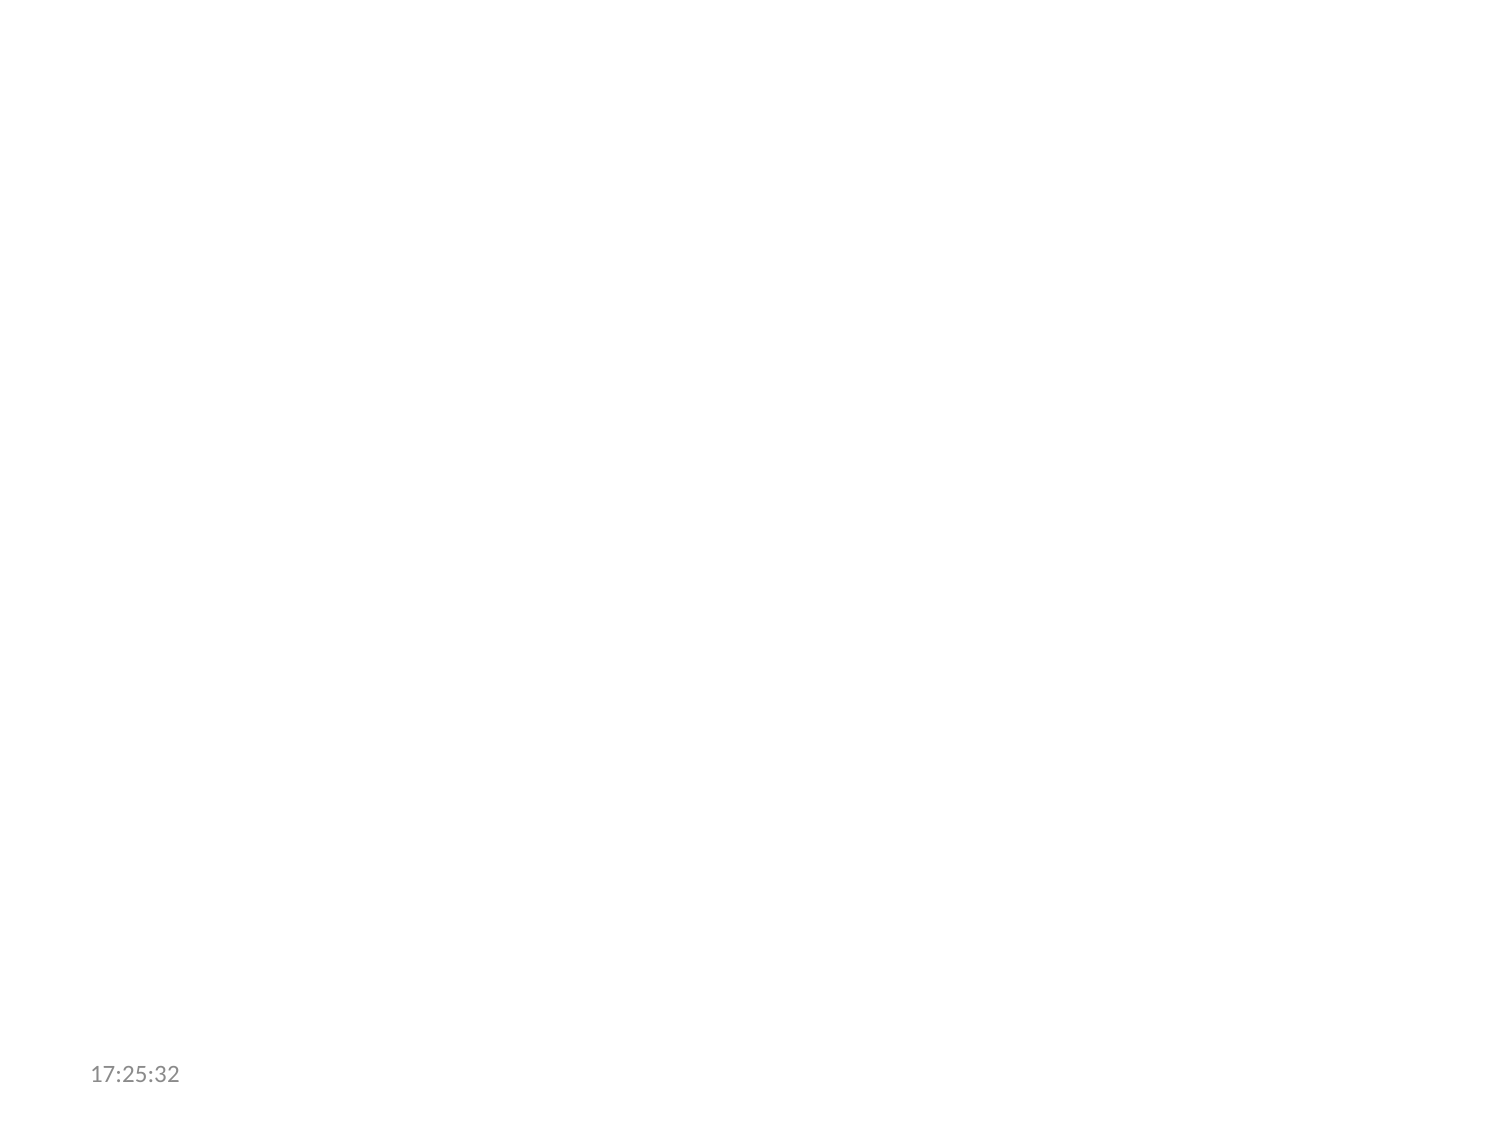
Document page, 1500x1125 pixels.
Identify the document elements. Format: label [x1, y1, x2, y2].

slide_number [75, 1042, 425, 1103]
